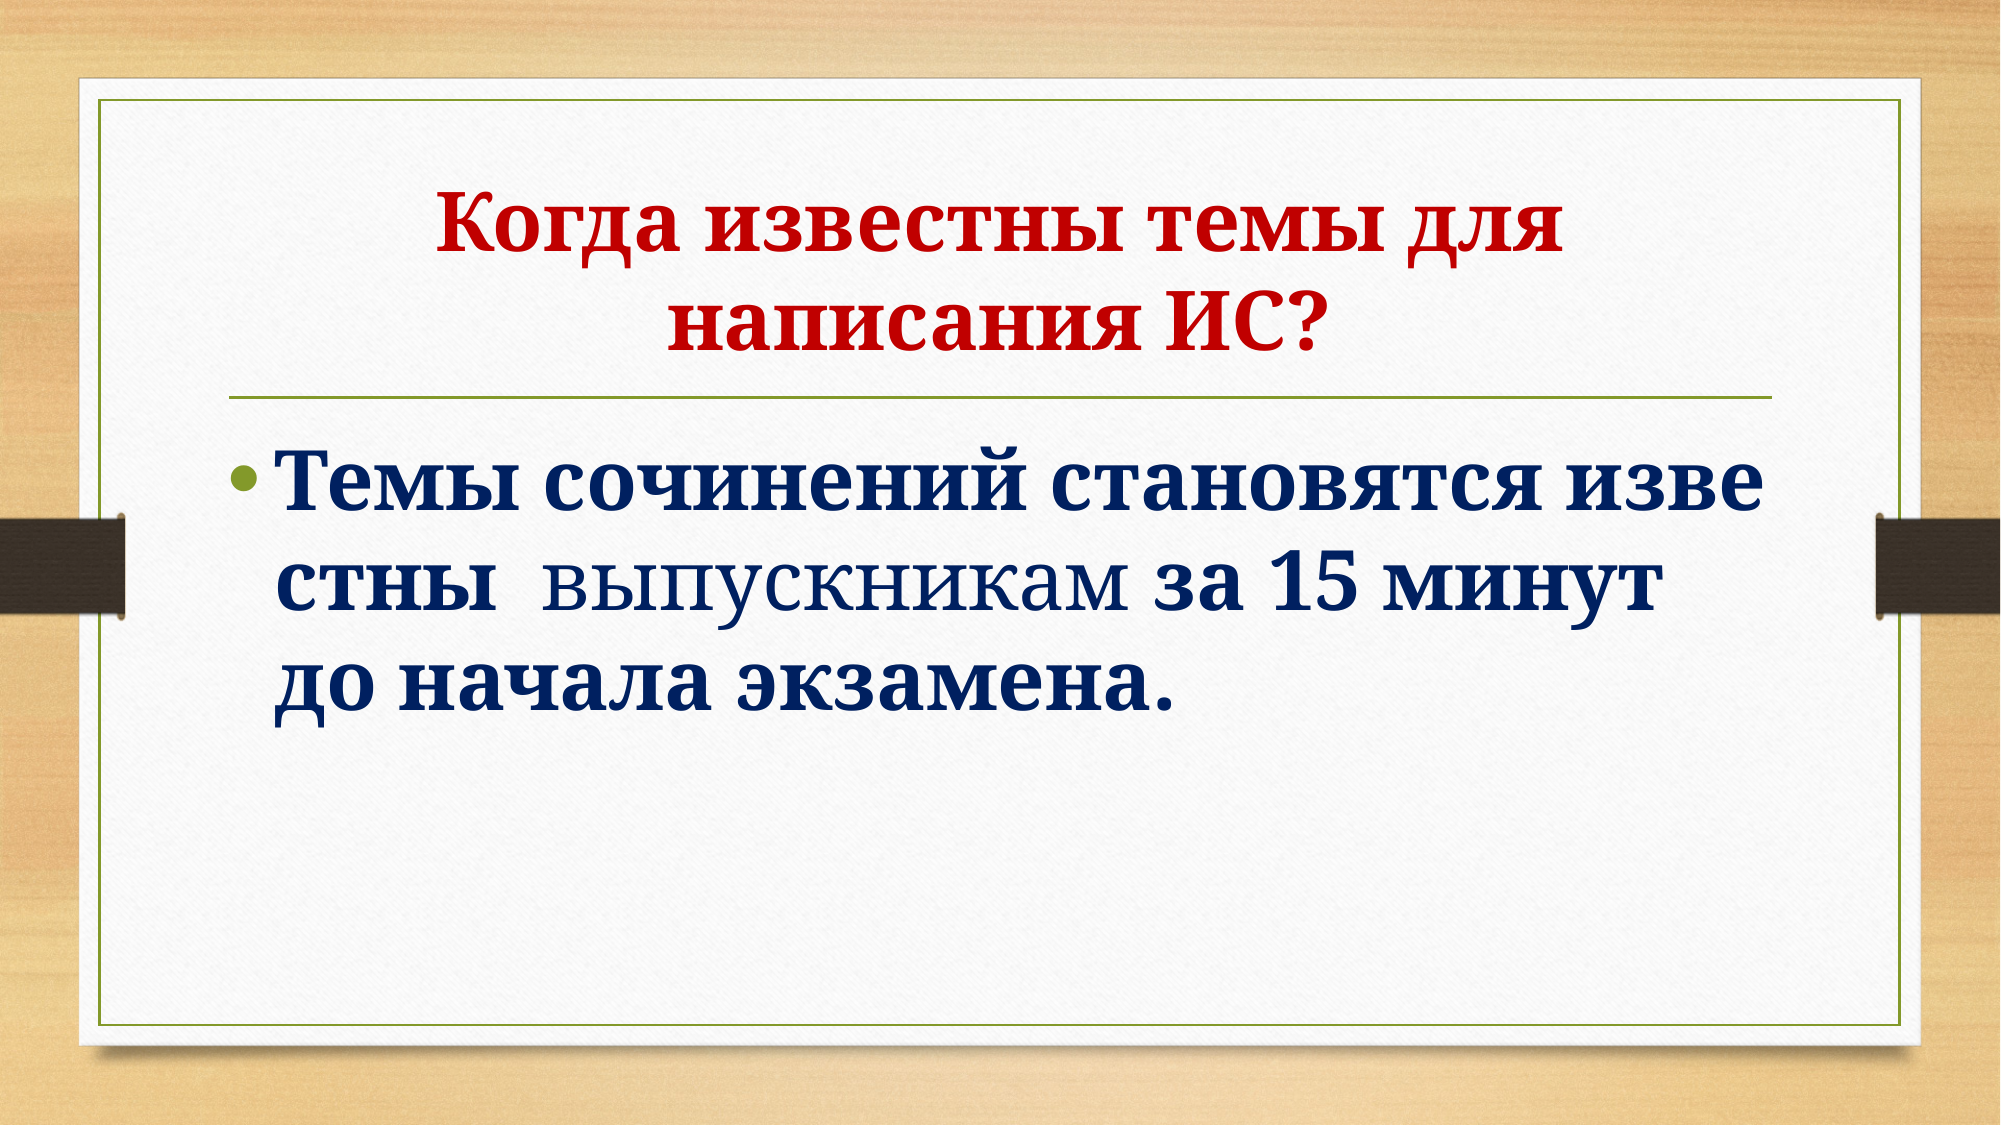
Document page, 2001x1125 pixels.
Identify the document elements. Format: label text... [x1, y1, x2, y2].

picture [0, 0, 2001, 1125]
list Темы сочинений становятся известны выпускникам за 15 минут до начала экзамена. [212, 419, 1788, 964]
title Когда известны темы для написания ИС? [212, 161, 1788, 375]
